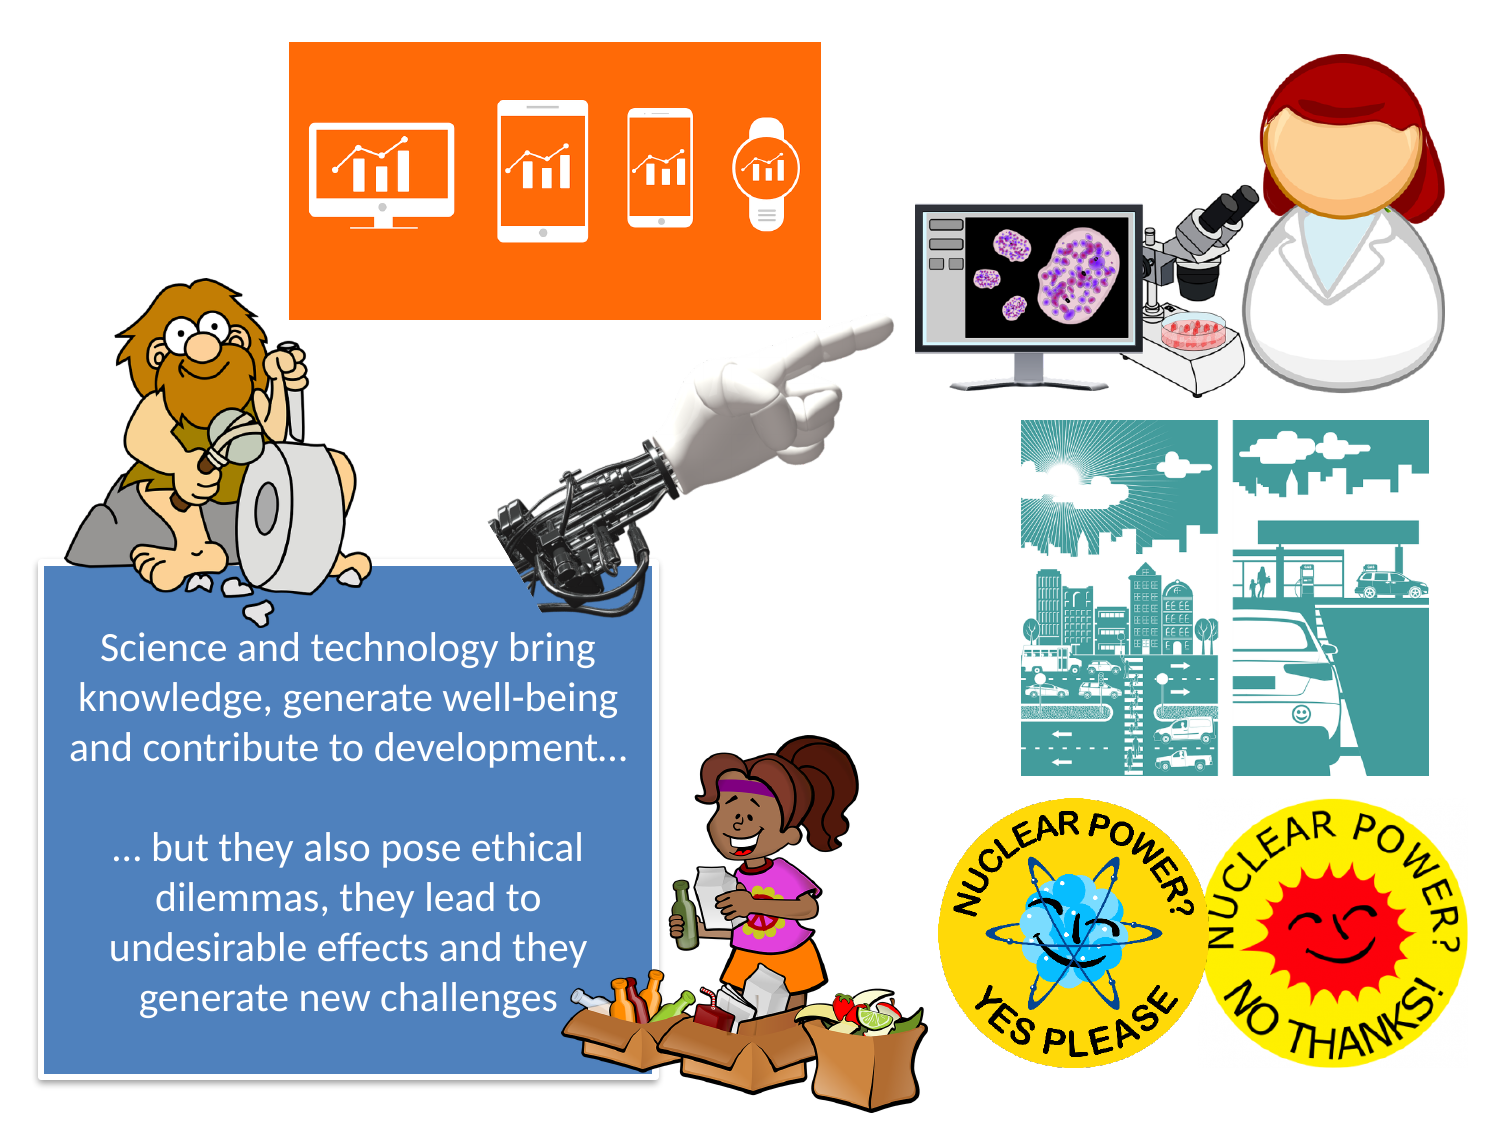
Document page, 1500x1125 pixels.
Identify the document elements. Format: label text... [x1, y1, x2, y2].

picture [560, 735, 928, 1113]
picture [1021, 420, 1429, 776]
picture [938, 798, 1469, 1069]
picture [64, 42, 1446, 687]
text_box Science and technology bring knowledge, generate well-being and contribute to development… … but they also pose ethical dilemmas, they lead to undesirable effects and they generate new challenges [38, 559, 659, 1080]
